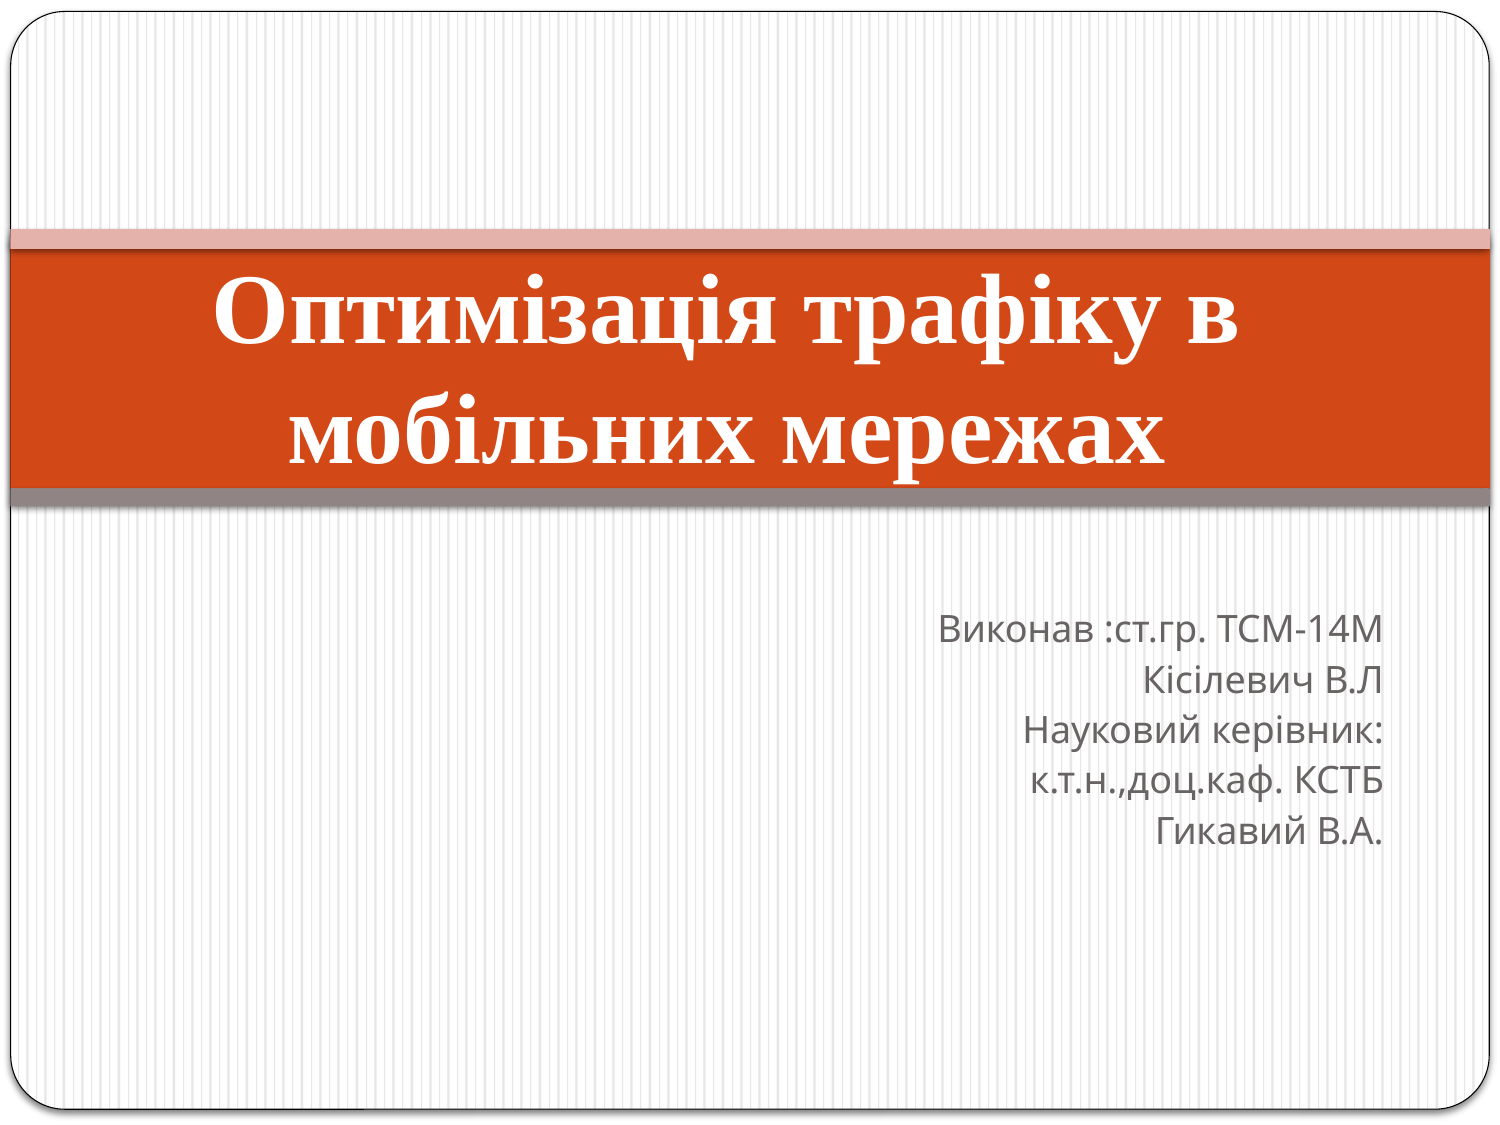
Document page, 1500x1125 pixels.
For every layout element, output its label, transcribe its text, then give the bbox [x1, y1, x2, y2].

title Оптимізація трафіку в мобільних мережах [64, 208, 1388, 528]
subtitle Виконав :ст.гр. ТСМ-14М Кісілевич В.Л Науковий керівник: к.т.н.,доц.каф. КСТБ Гикавий В.А. [348, 597, 1399, 861]
